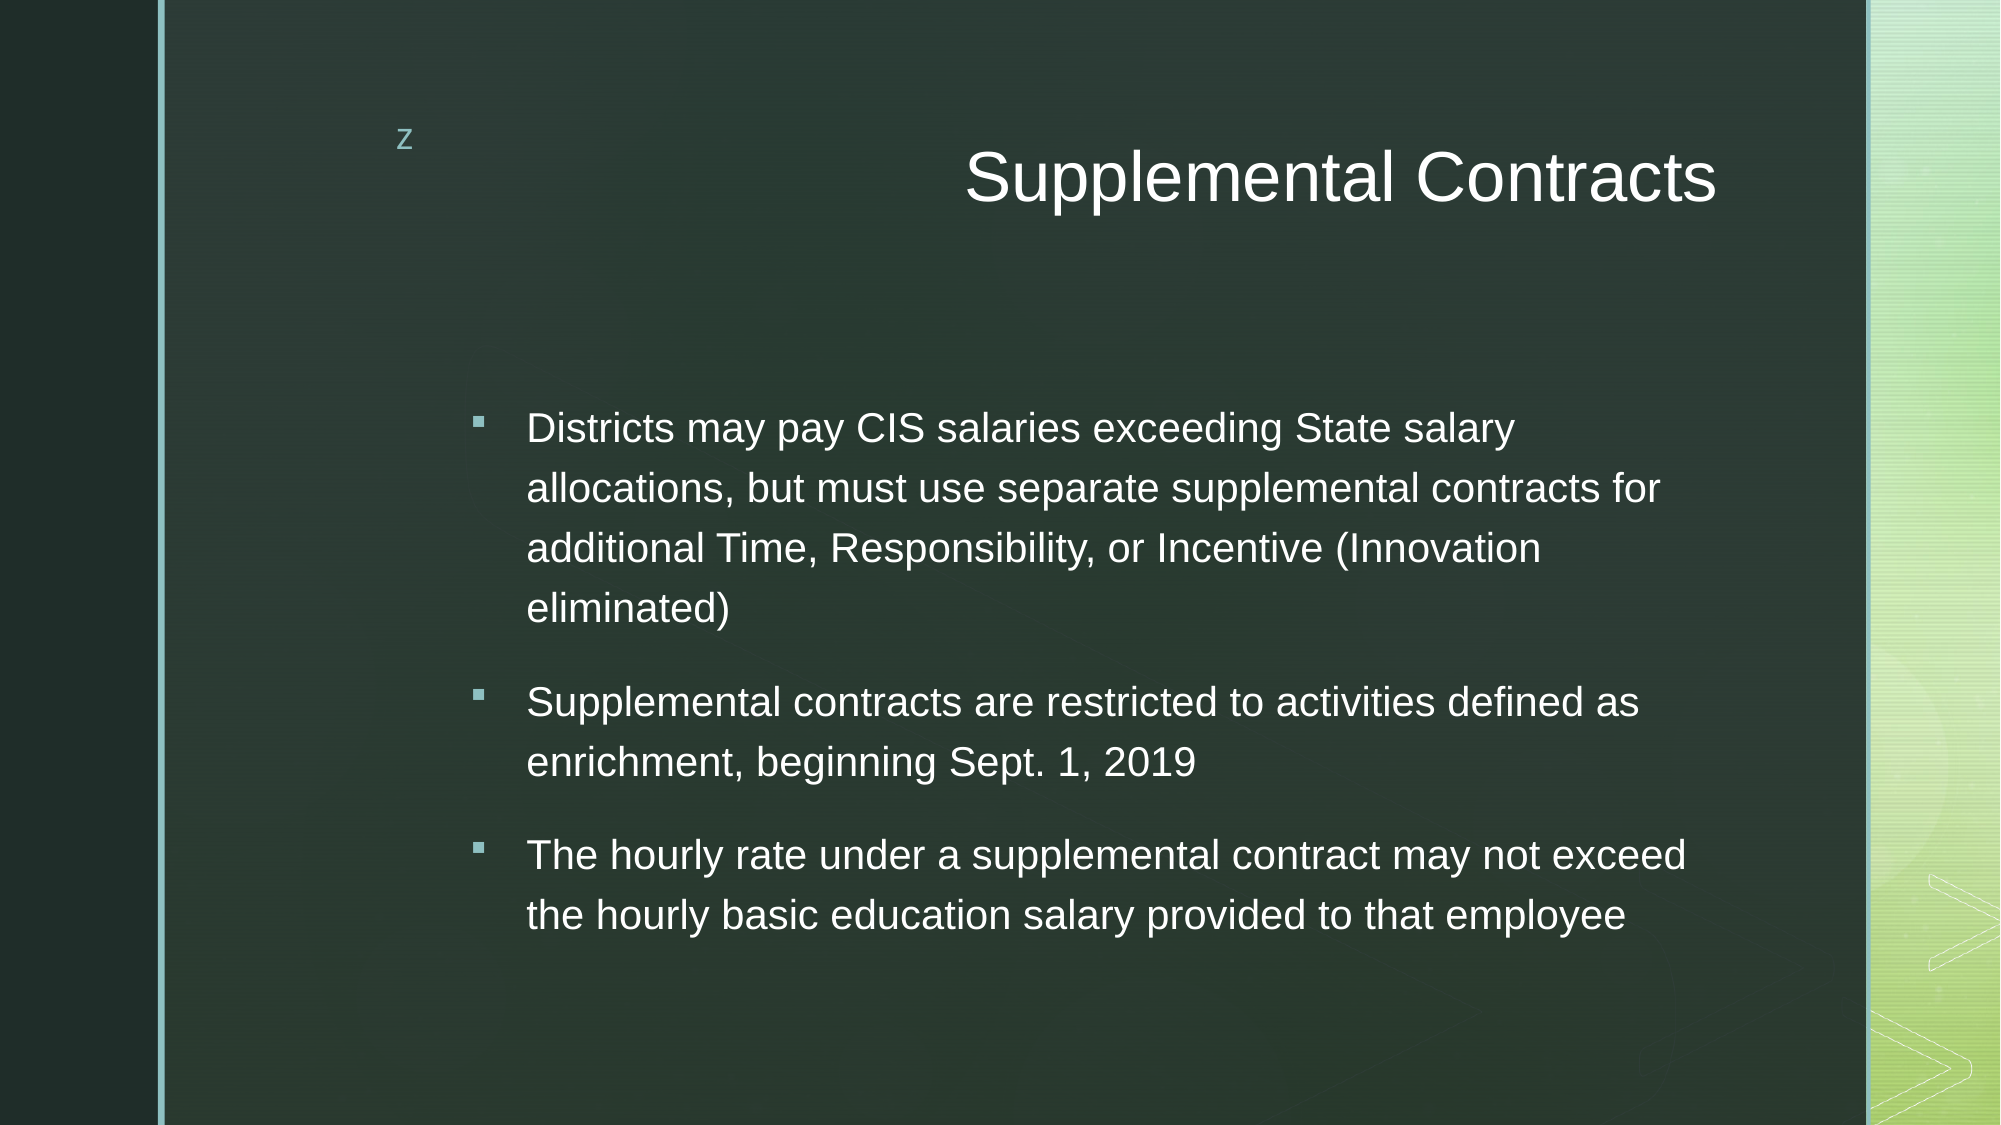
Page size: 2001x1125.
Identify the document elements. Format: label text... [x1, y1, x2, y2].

title Supplemental Contracts [428, 132, 1734, 310]
list Districts may pay CIS salaries exceeding State salary allocations, but must use separate supplemental contracts for additional Time, Responsibility, or Incentive (Innovation eliminated) Supplemental contracts are restricted to activities defined as enrichment, beginning Sept. 1, 2019 The hourly rate under a supplemental contract may not exceed the hourly basic education salary provided to that employee [454, 336, 1734, 993]
picture [1871, 0, 2001, 1125]
